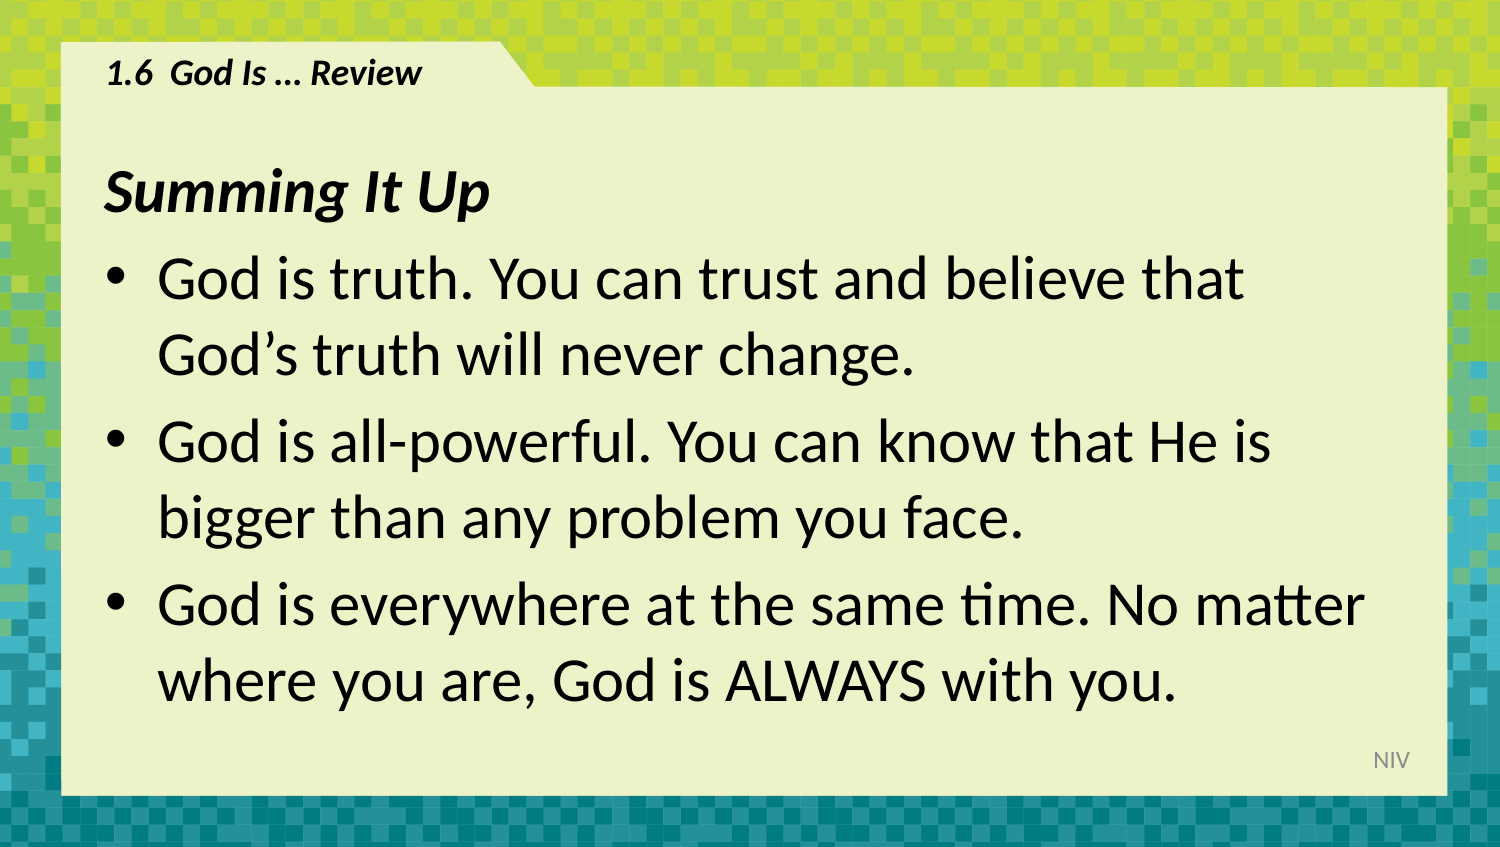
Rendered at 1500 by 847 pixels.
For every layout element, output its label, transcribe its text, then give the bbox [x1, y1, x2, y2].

list Summing It Up God is truth. You can trust and believe that God’s truth will never change. God is all-powerful. You can know that He is bigger than any problem you face. God is everywhere at the same time. No matter where you are, God is ALWAYS with you. [89, 141, 1403, 722]
footer NIV [950, 736, 1425, 782]
title 1.6 God Is … Review [89, 33, 1420, 108]
picture [0, 0, 1500, 847]
